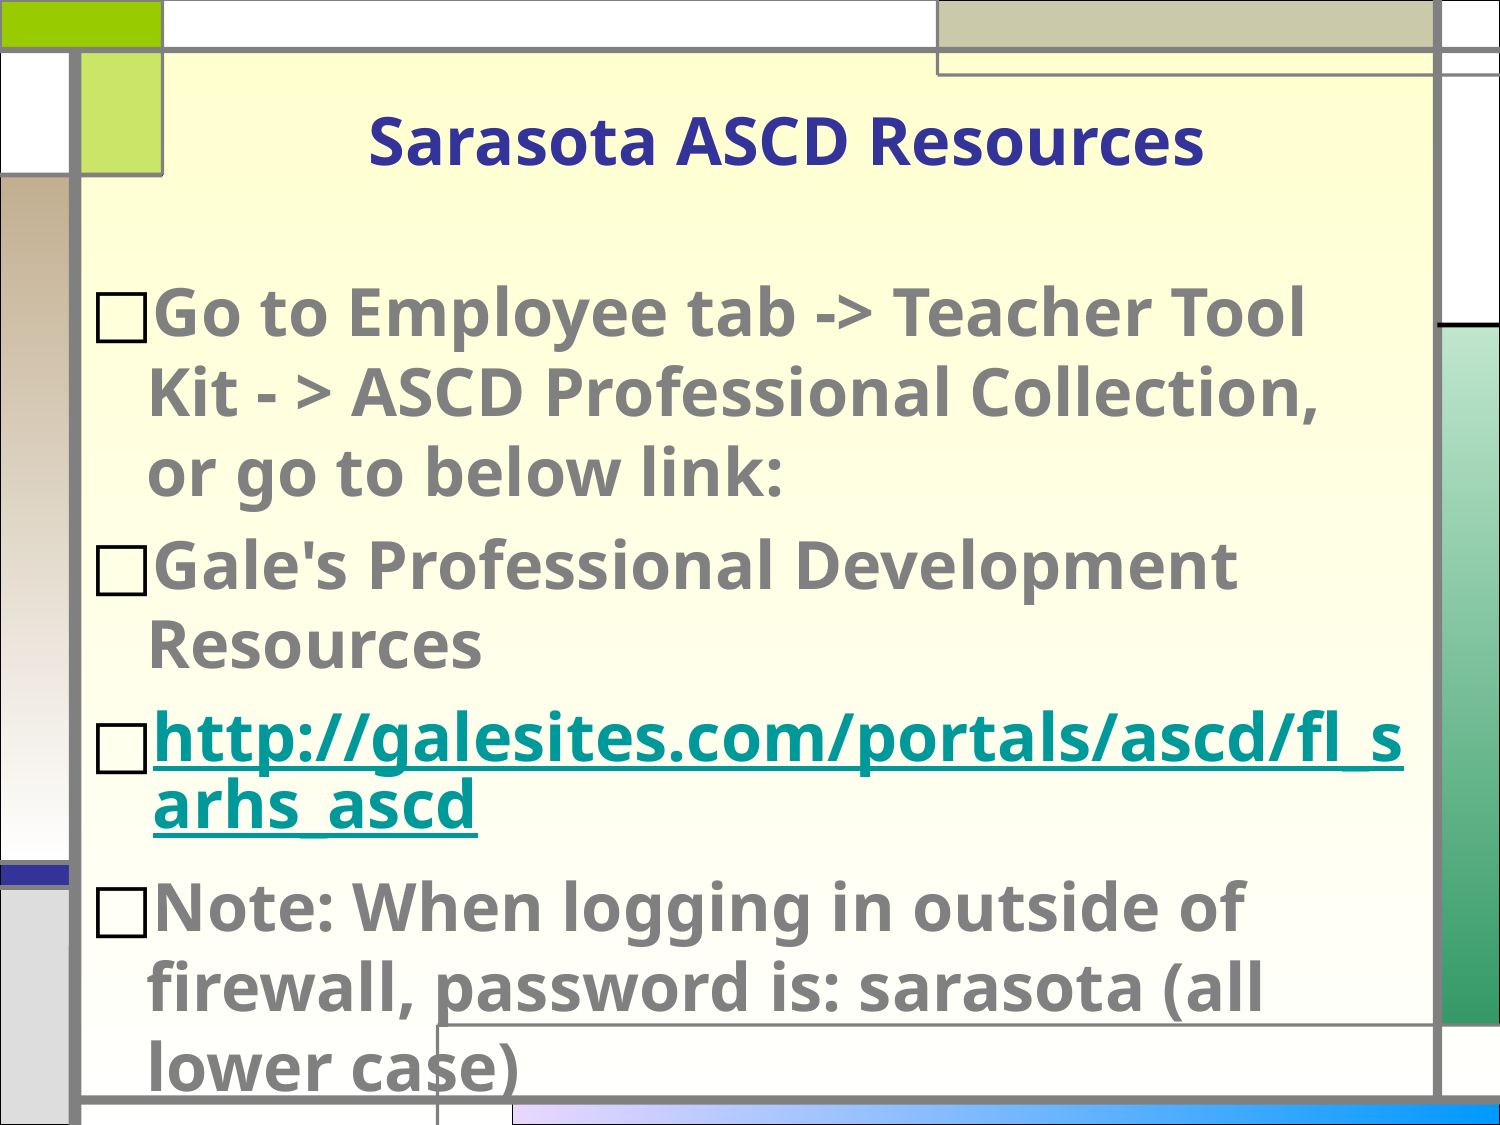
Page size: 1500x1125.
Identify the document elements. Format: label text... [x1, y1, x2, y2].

title Sarasota ASCD Resources [149, 44, 1426, 233]
list Go to Employee tab -> Teacher Tool Kit - > ASCD Professional Collection, or go to below link: Gale's Professional Development Resources http://galesites.com/portals/ascd/fl_sarhs_ascd Note: When logging in outside of firewall, password is: sarasota (all lower case) [74, 262, 1426, 1006]
